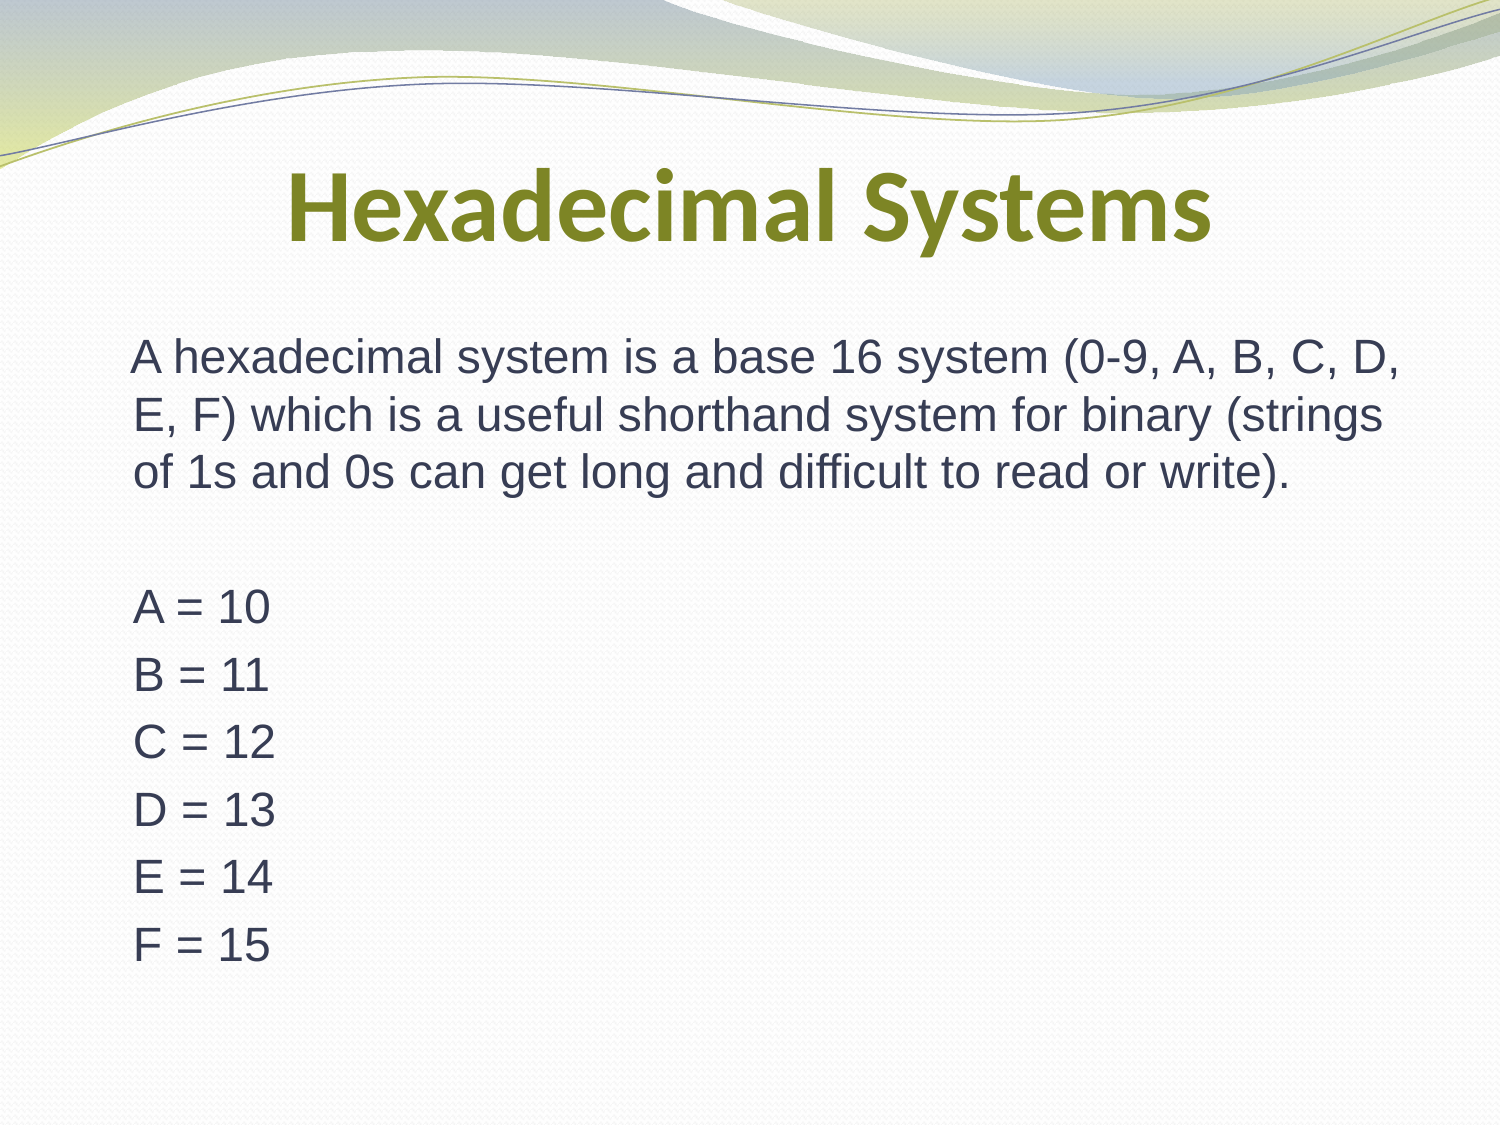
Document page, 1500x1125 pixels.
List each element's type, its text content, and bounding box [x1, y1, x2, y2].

title Hexadecimal Systems [75, 75, 1425, 263]
list A hexadecimal system is a base 16 system (0-9, A, B, C, D, E, F) which is a useful shorthand system for binary (strings of 1s and 0s can get long and difficult to read or write). A = 10 B = 11 C = 12 D = 13 E = 14 F = 15 [75, 317, 1425, 1038]
